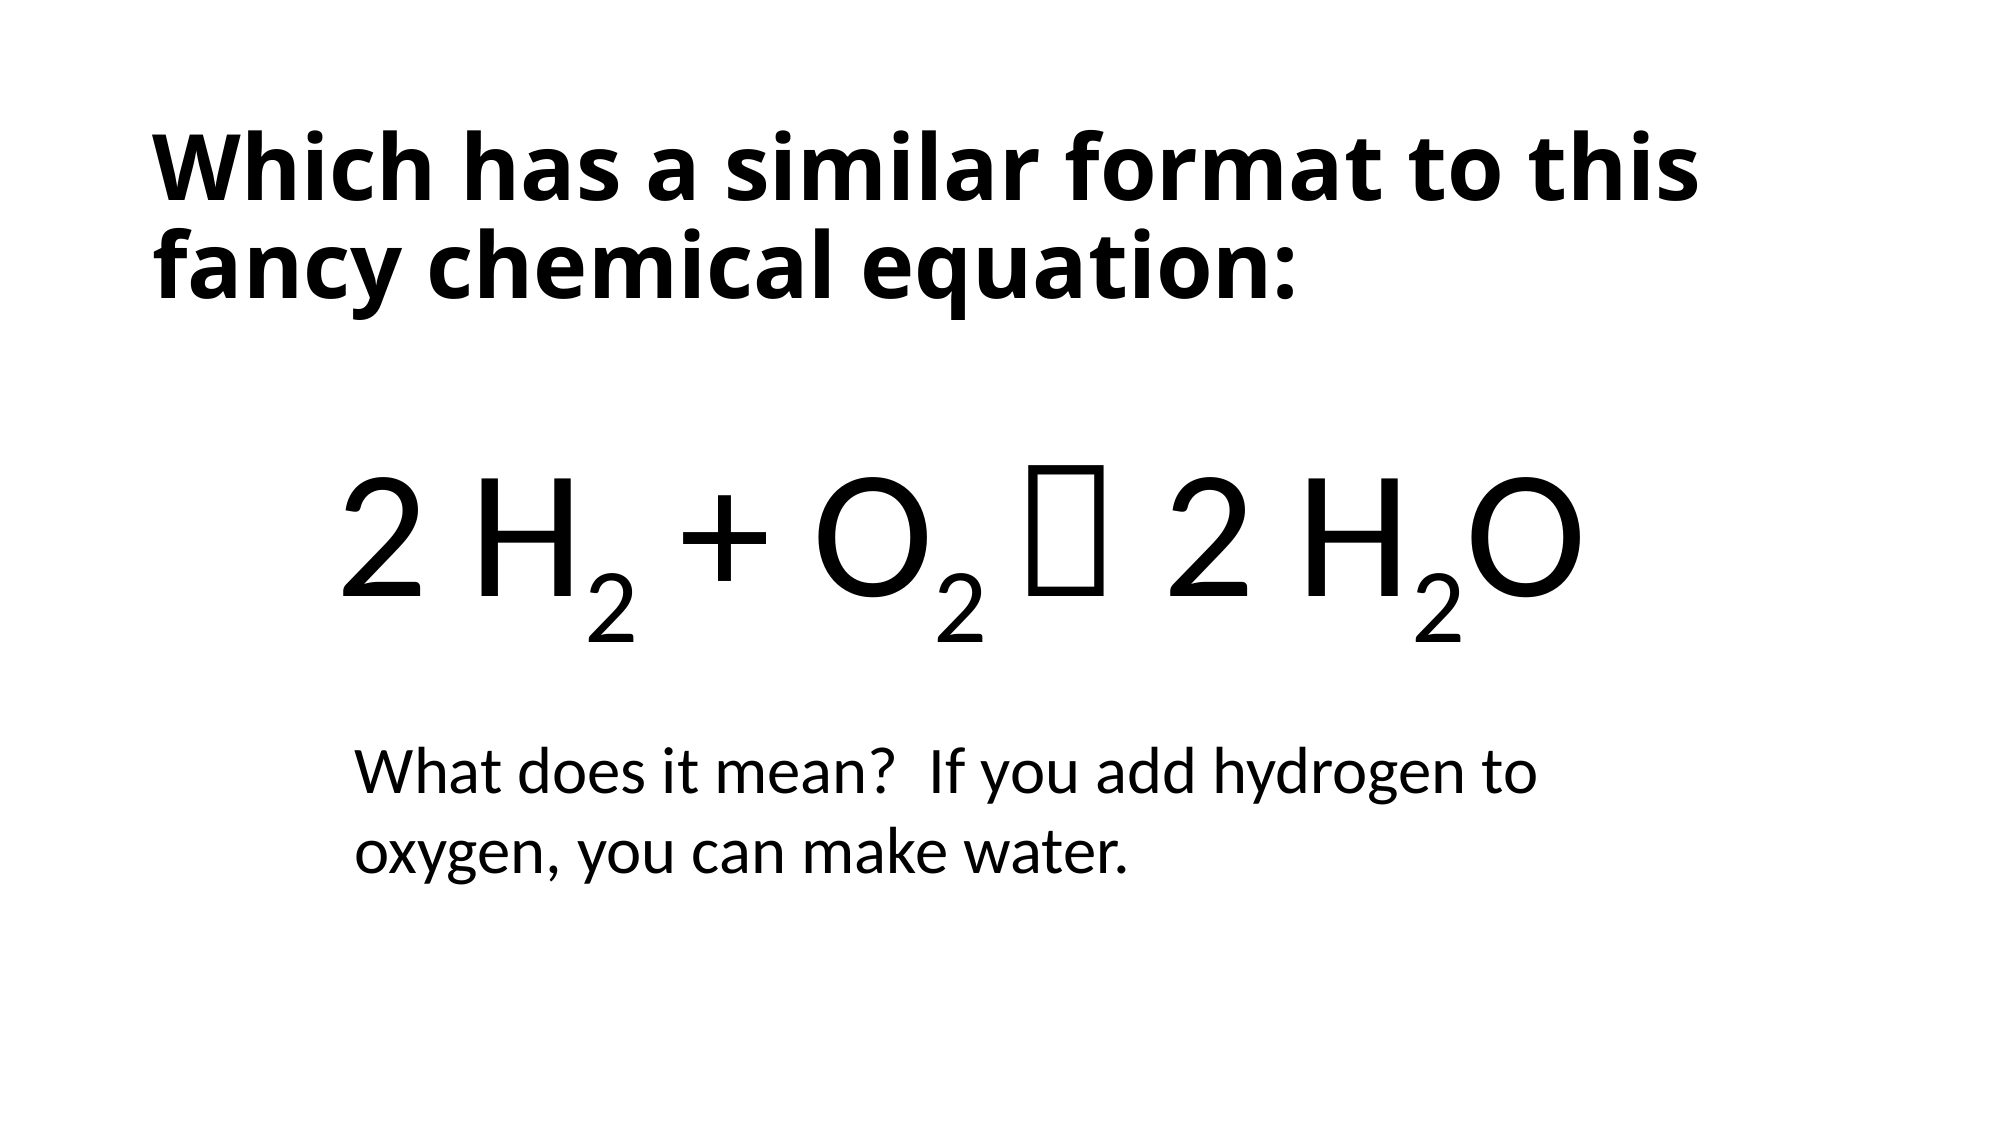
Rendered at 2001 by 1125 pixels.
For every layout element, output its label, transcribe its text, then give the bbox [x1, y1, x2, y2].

text_box What does it mean? If you add hydrogen to oxygen, you can make water. [339, 719, 1582, 895]
title Which has a similar format to this fancy chemical equation: [137, 111, 1863, 329]
text_box 2 H2 + O2  2 H2O [254, 405, 1668, 671]
